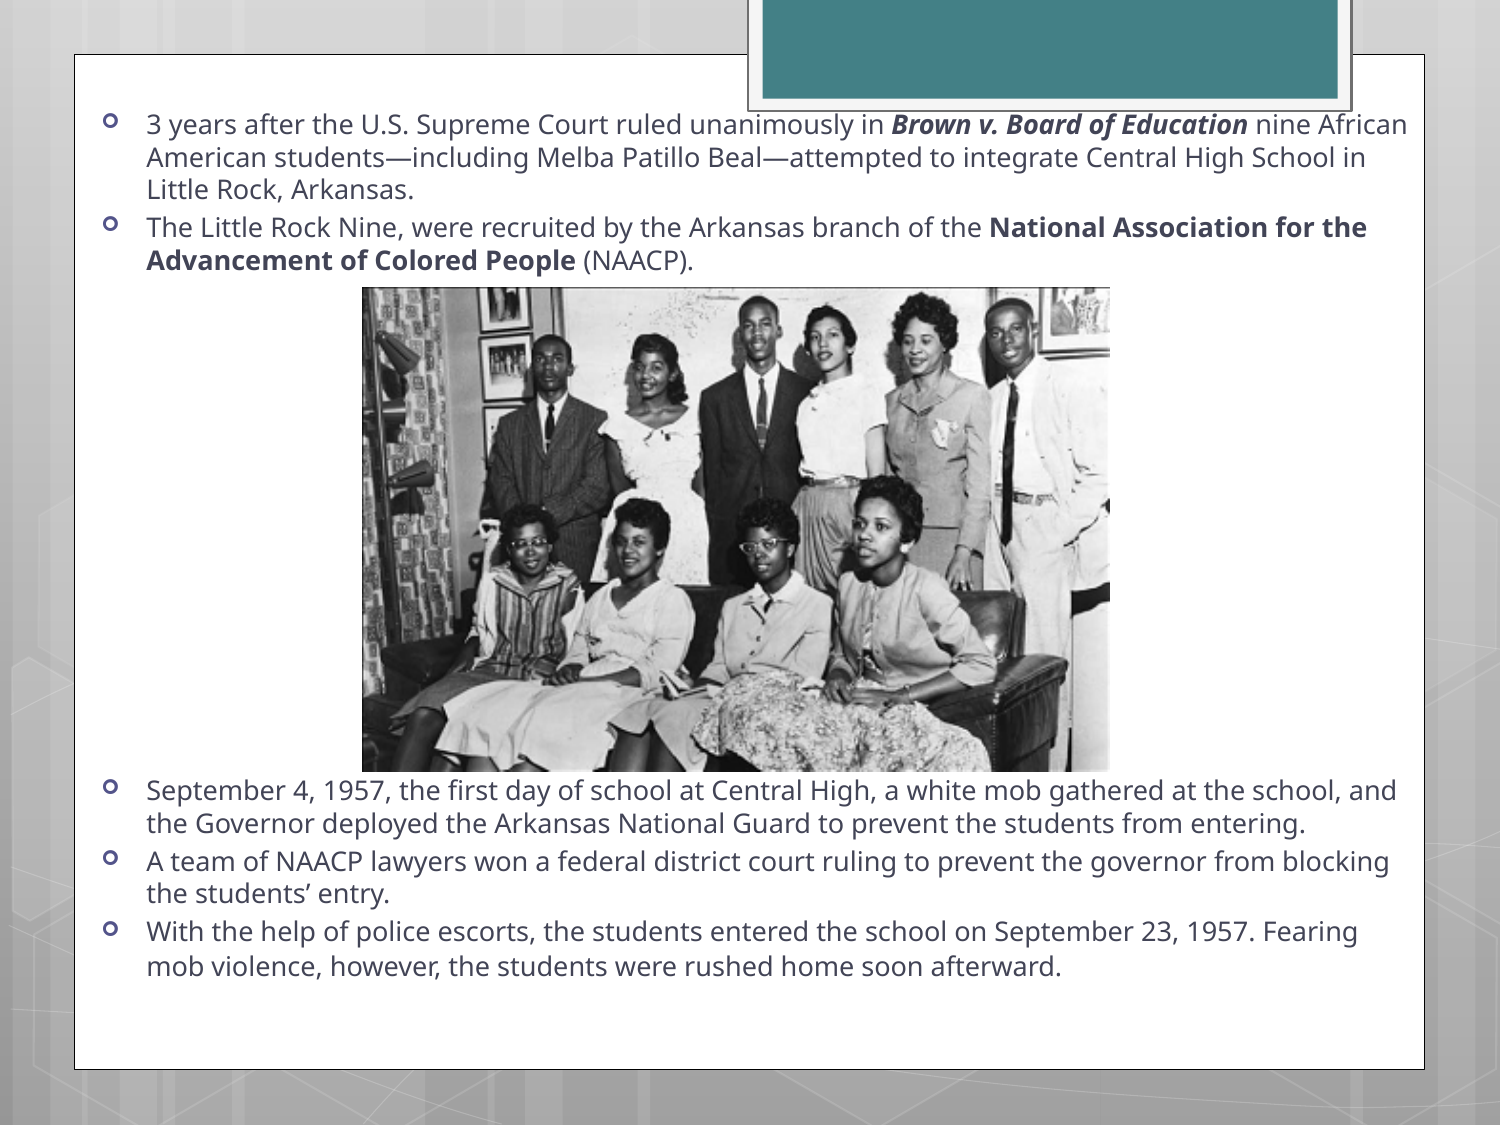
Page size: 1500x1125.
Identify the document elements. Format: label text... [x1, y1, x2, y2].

picture [362, 287, 1111, 772]
list 3 years after the U.S. Supreme Court ruled unanimously in Brown v. Board of Education nine African American students—including Melba Patillo Beal—attempted to integrate Central High School in Little Rock, Arkansas. The Little Rock Nine, were recruited by the Arkansas branch of the National Association for the Advancement of Colored People (NAACP). September 4, 1957, the first day of school at Central High, a white mob gathered at the school, and the Governor deployed the Arkansas National Guard to prevent the students from entering. A team of NAACP lawyers won a federal district court ruling to prevent the governor from blocking the students’ entry. With the help of police escorts, the students entered the school on September 23, 1957. Fearing mob violence, however, the students were rushed home soon afterward. [75, 99, 1438, 843]
